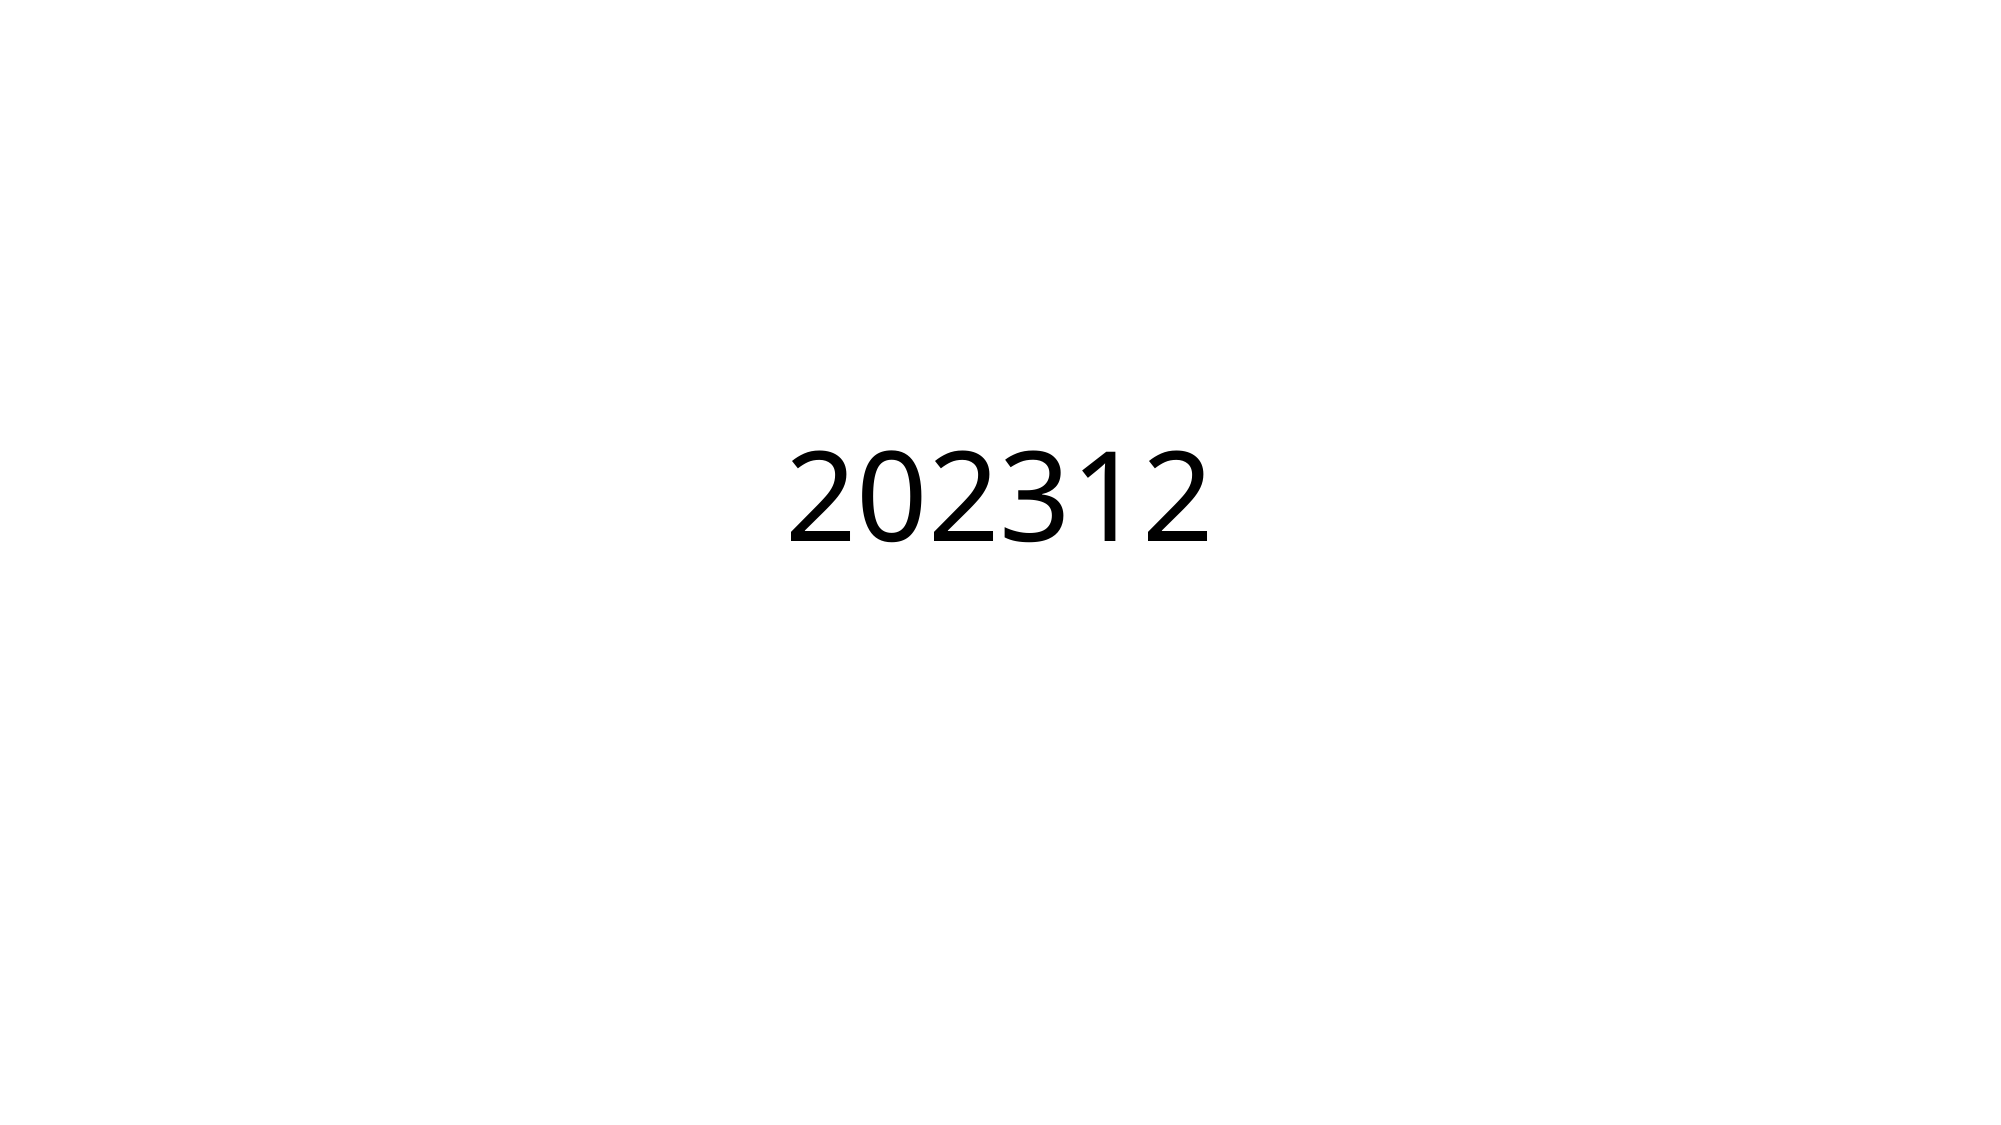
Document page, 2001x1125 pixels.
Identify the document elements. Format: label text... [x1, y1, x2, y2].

title 202312 [249, 184, 1750, 576]
